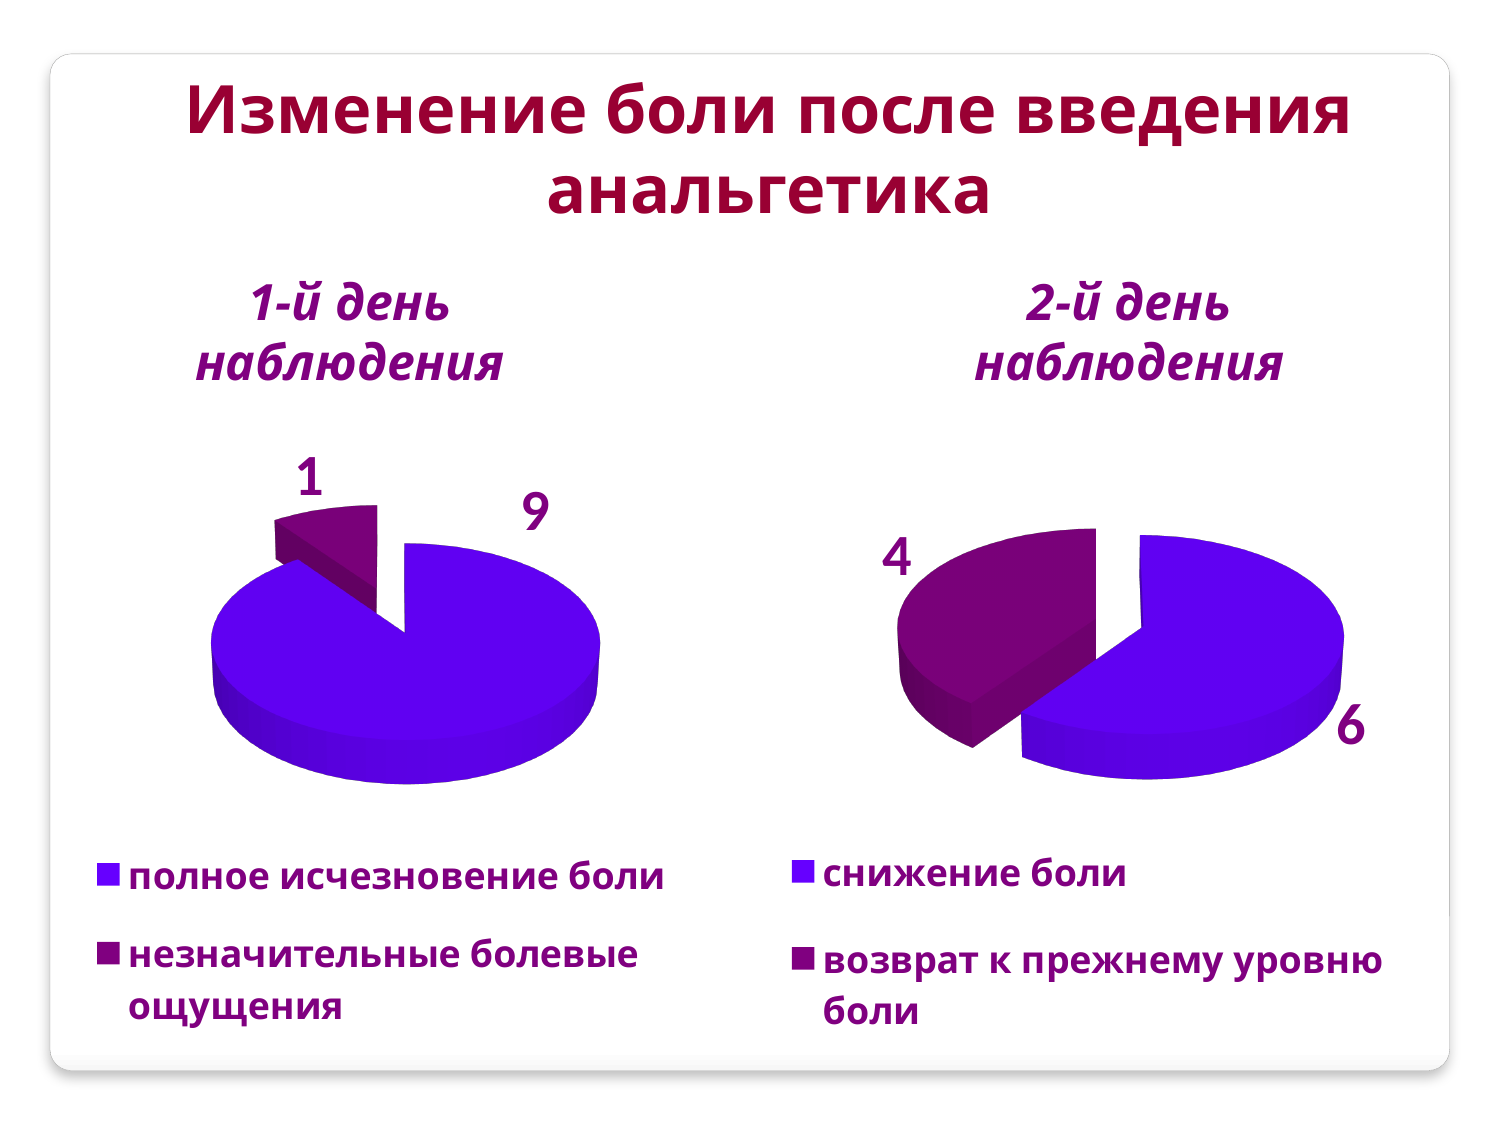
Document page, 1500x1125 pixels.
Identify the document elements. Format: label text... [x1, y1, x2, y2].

chart [40, 207, 1500, 1107]
text_box Изменение боли после введения анальгетика [88, 51, 1436, 173]
